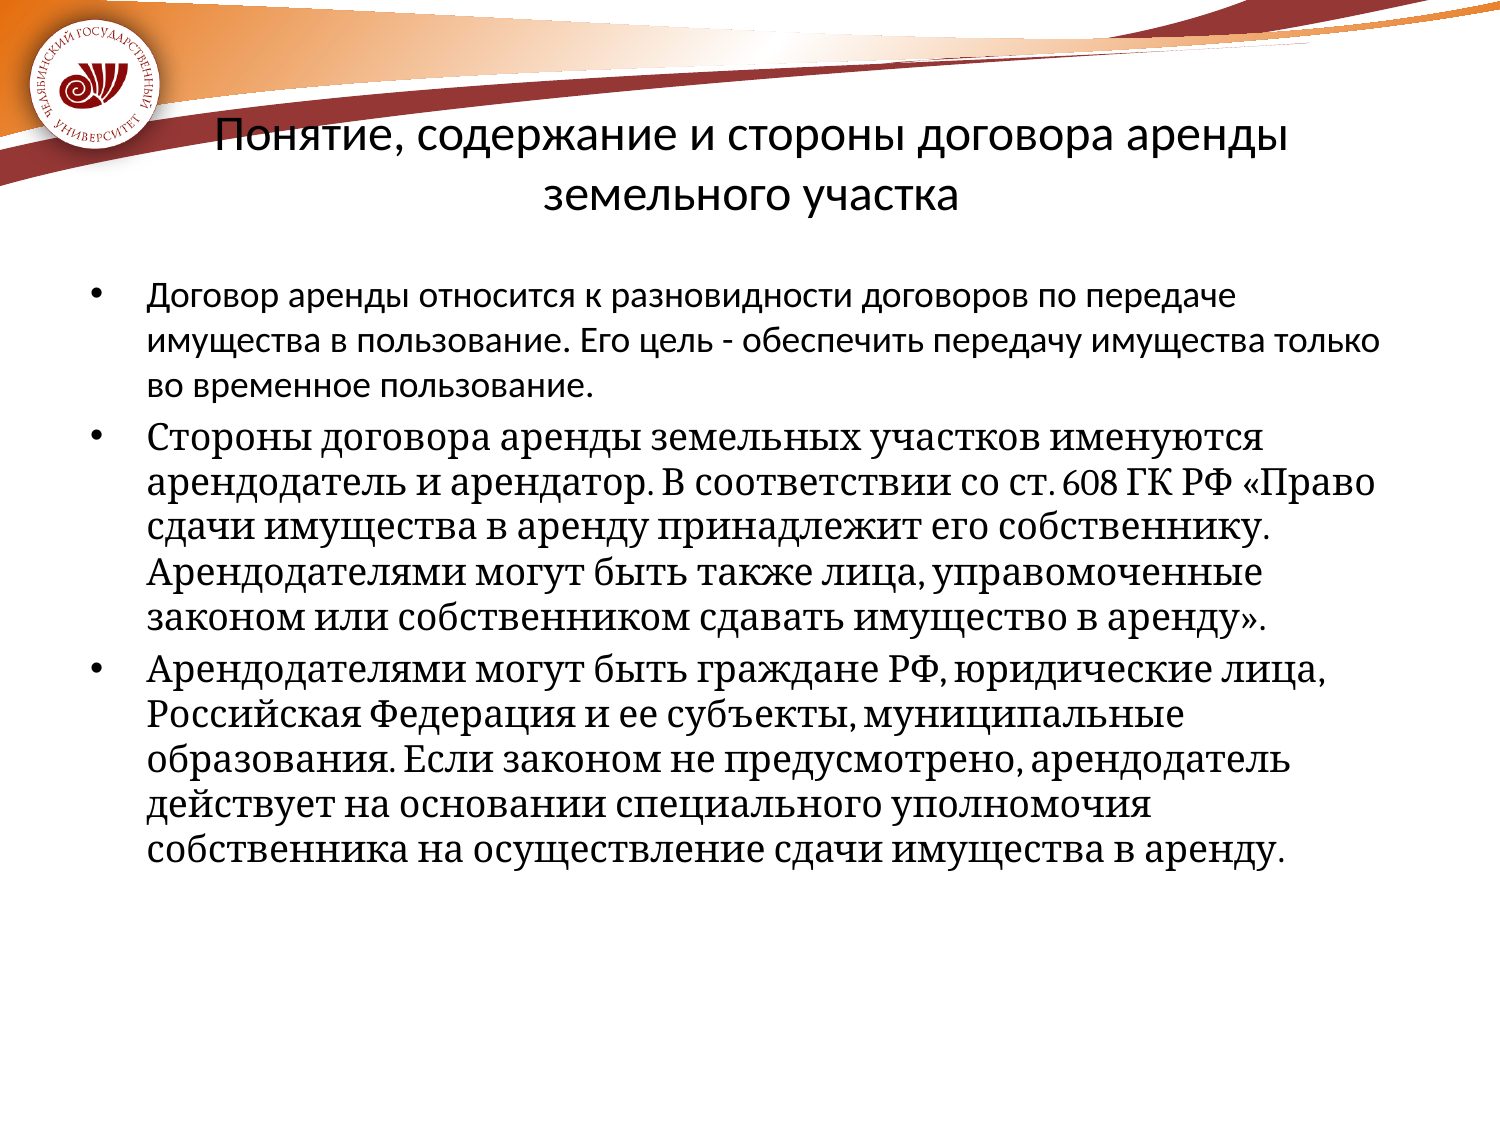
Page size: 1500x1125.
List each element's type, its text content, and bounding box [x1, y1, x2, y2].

list Договор аренды относится к разновидности договоров по передаче имущества в пользование. Его цель - обеспечить передачу имущества только во временное пользование. Стороны договора аренды земельных участков именуются арендодатель и арендатор. В соответствии со ст. 608 ГК РФ «Право сдачи имущества в аренду принадлежит его собственнику. Арендодателями могут быть также лица, управомоченные законом или собственником сдавать имущество в аренду». Арендодателями могут быть граждане РФ, юридические лица, Российская Федерация и ее субъекты, муниципальные образования. Если законом не предусмотрено, арендодатель действует на основании специального уполномочия собственника на осуществление сдачи имущества в аренду. [75, 262, 1425, 1005]
picture [29, 19, 160, 149]
title Понятие, содержание и стороны договора аренды земельного участка [76, 66, 1427, 254]
